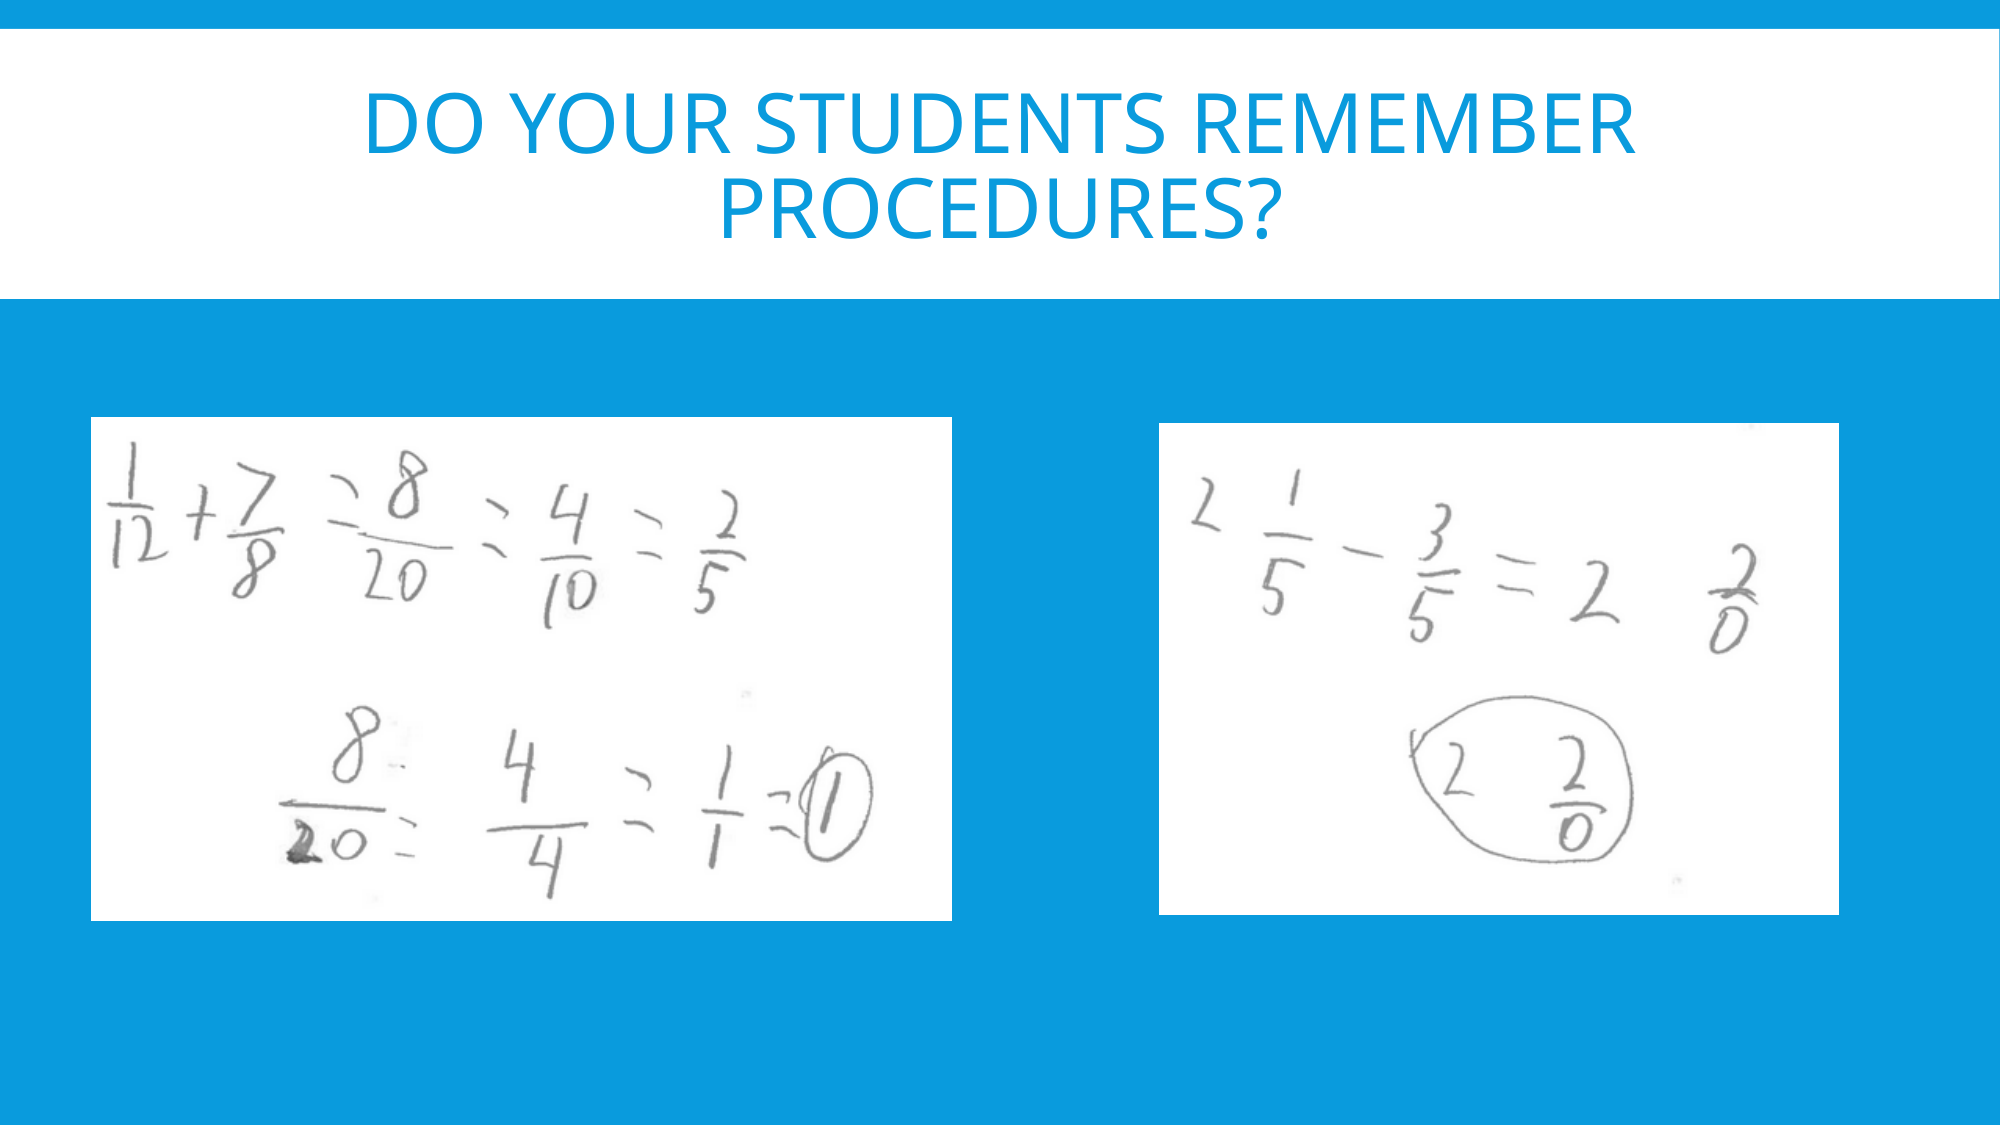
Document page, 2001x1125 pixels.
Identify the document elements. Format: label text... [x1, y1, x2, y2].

picture [1160, 424, 1838, 914]
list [91, 417, 952, 921]
title Do your students remember procedures? [197, 46, 1803, 295]
